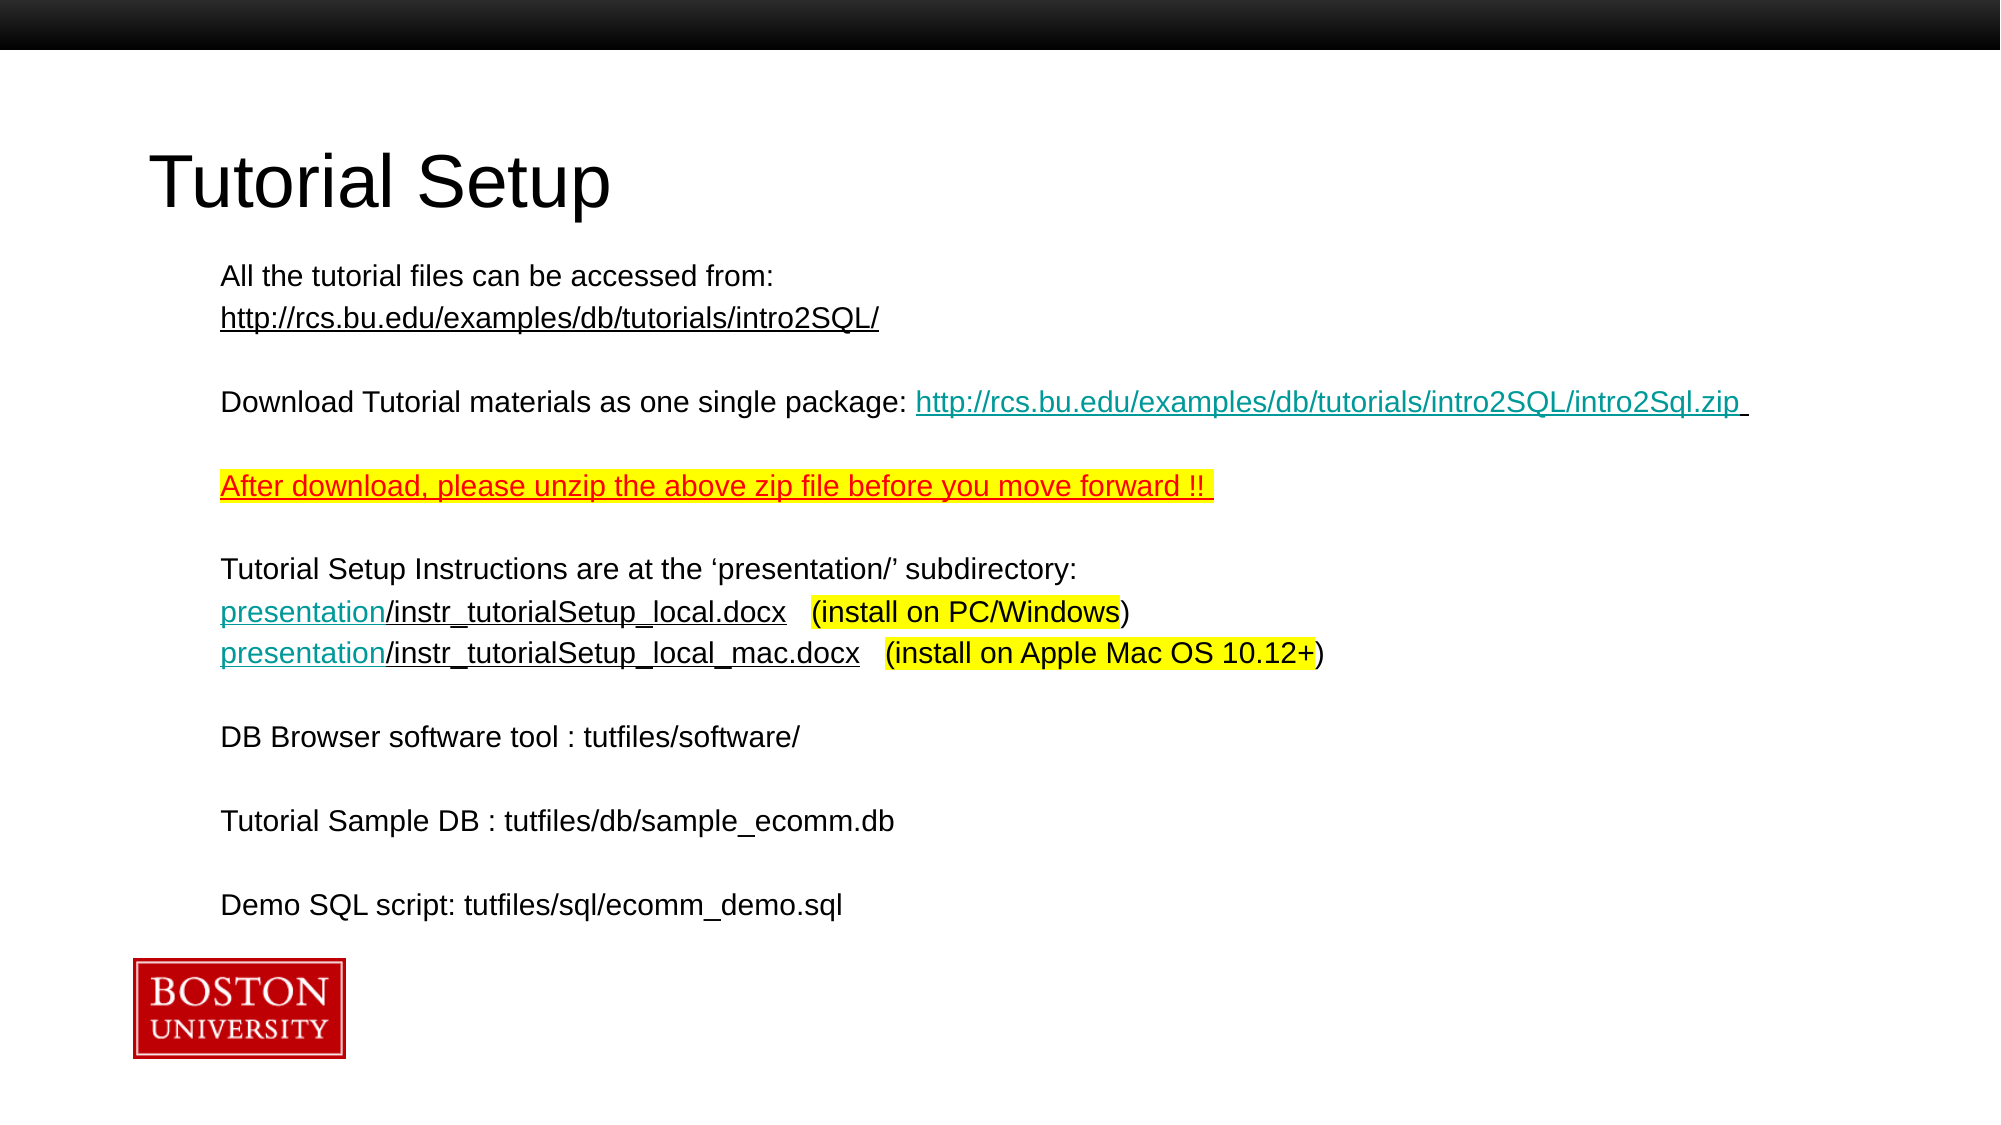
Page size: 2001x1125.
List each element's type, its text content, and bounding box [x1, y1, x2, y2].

title Tutorial Setup [133, 125, 1867, 238]
picture [133, 958, 346, 1059]
list All the tutorial files can be accessed from: http://rcs.bu.edu/examples/db/tutorials/intro2SQL/ Download Tutorial materials as one single package: http://rcs.bu.edu/examples/db/tutorials/intro2SQL/intro2Sql.zip After download, please unzip the above zip file before you move forward !! Tutorial Setup Instructions are at the ‘presentation/’ subdirectory: presentation/instr_tutorialSetup_local.docx (install on PC/Windows) presentation/instr_tutorialSetup_local_mac.docx (install on Apple Mac OS 10.12+) DB Browser software tool : tutfiles/software/ Tutorial Sample DB : tutfiles/db/sample_ecomm.db Demo SQL script: tutfiles/sql/ecomm_demo.sql [133, 249, 1867, 938]
